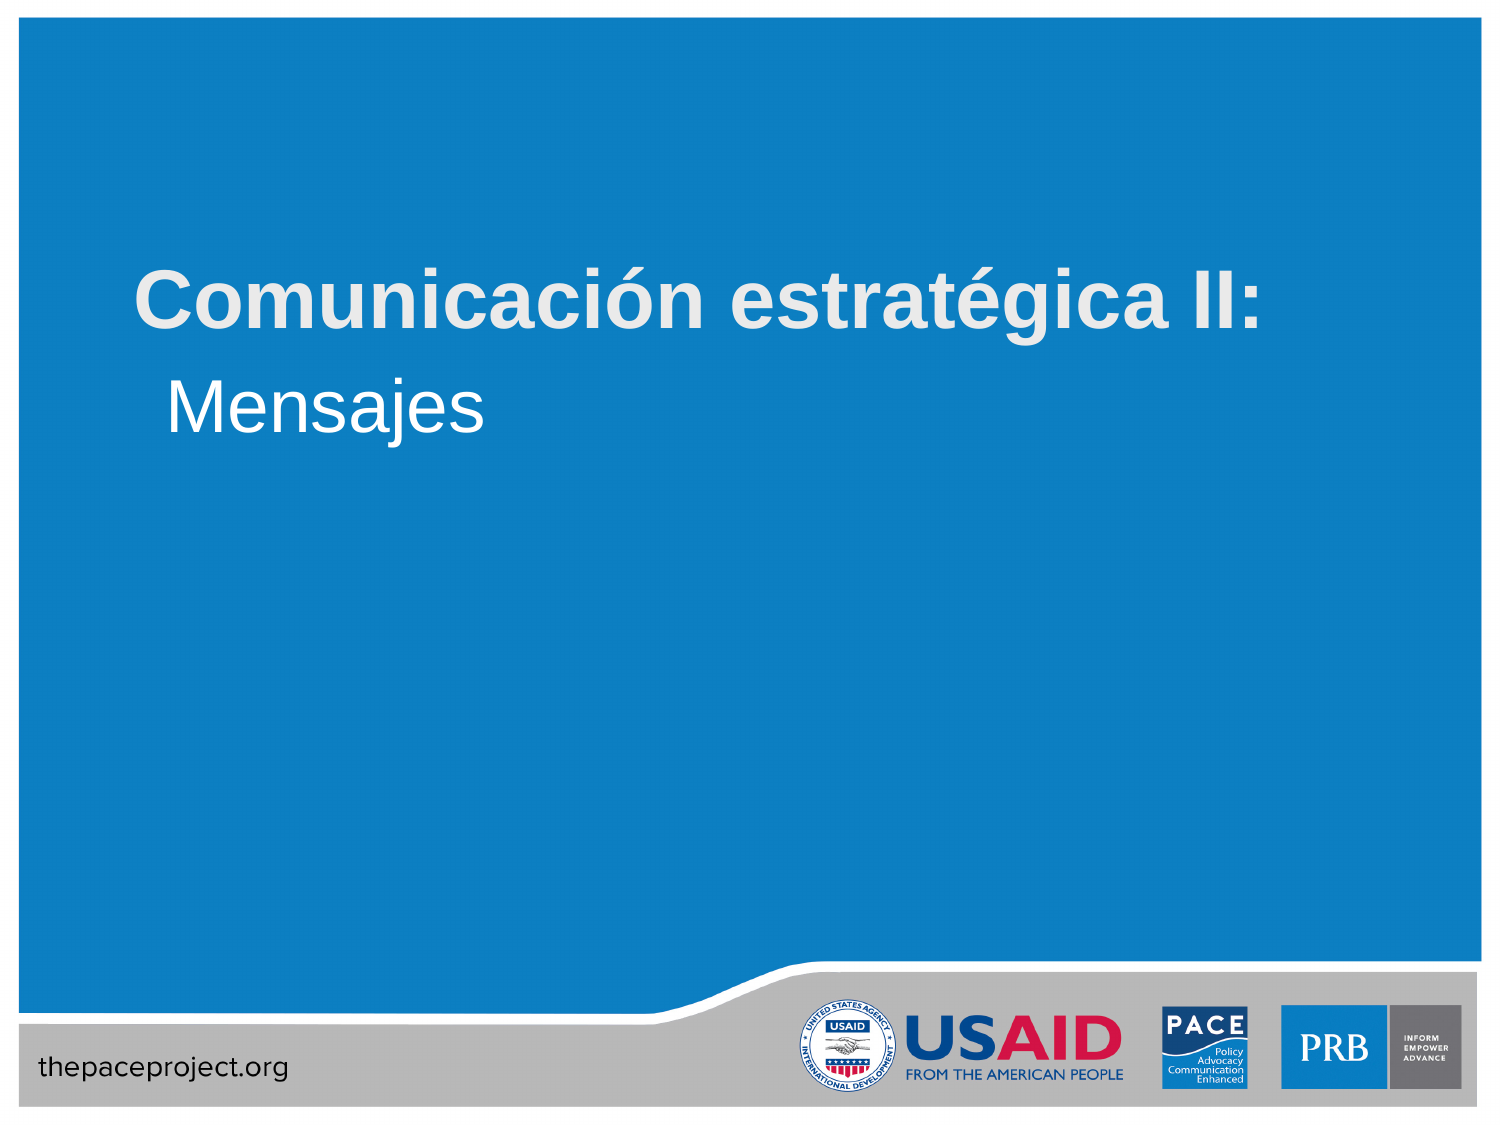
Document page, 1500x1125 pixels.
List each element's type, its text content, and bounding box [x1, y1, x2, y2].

subtitle Mensajes [150, 350, 1050, 525]
picture [0, 0, 1500, 1125]
title Comunicación estratégica II: [99, 174, 1300, 417]
